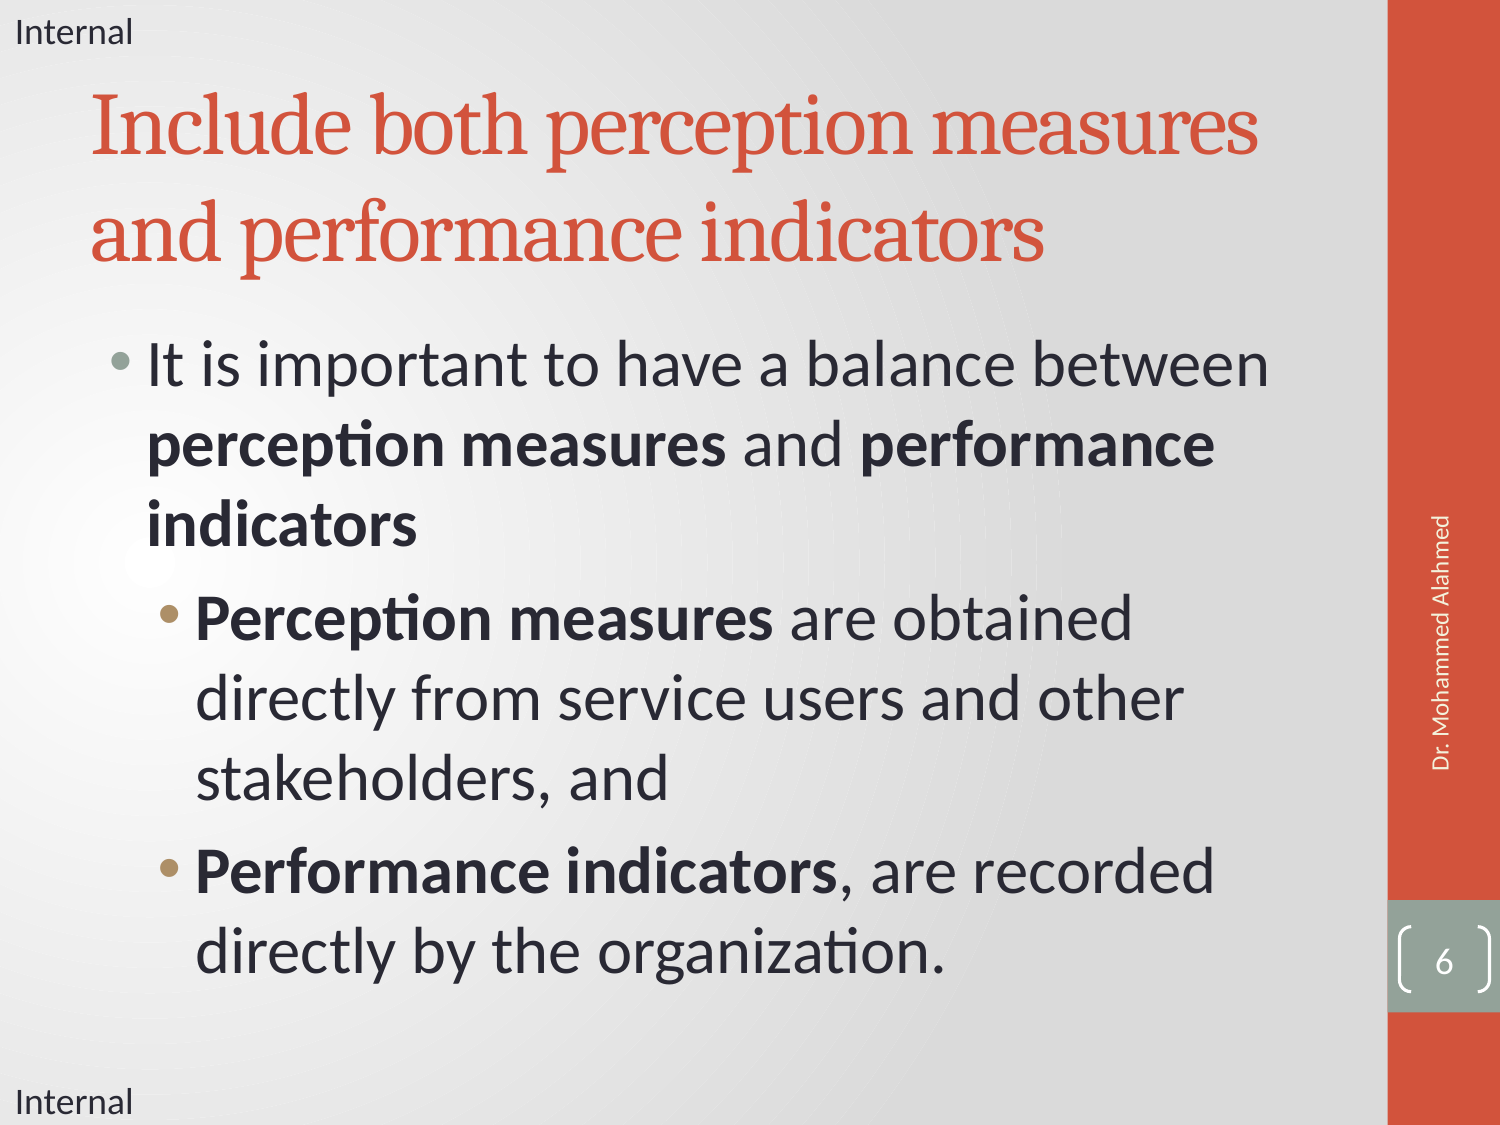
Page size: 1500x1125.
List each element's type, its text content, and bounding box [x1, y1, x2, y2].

footer Dr. Mohammed Alahmed [1408, 500, 1469, 889]
slide_number 6 [1397, 925, 1492, 994]
list It is important to have a balance between perception measures and performance indicators Perception measures are obtained directly from service users and other stakeholders, and Performance indicators, are recorded directly by the organization. [75, 312, 1325, 1100]
title Include both perception measures and performance indicators [75, 45, 1325, 300]
